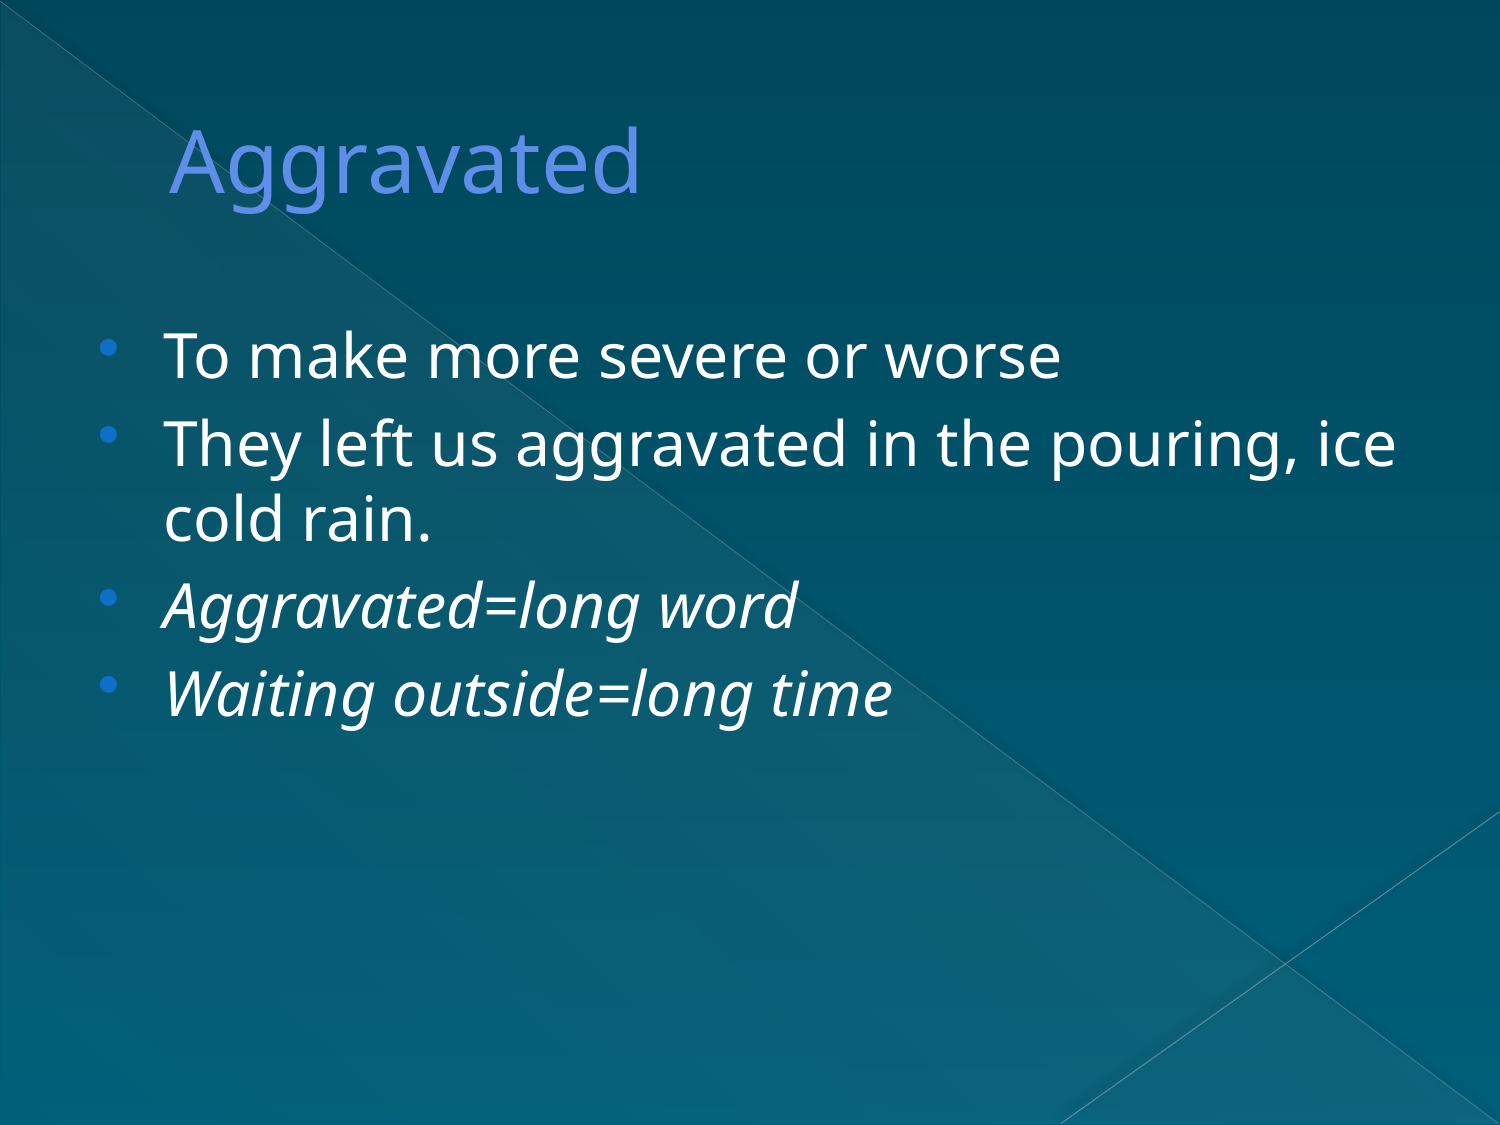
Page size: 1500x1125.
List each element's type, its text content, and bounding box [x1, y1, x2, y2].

list To make more severe or worse They left us aggravated in the pouring, ice cold rain. Aggravated=long word Waiting outside=long time [75, 308, 1425, 1059]
title Aggravated [75, 43, 1425, 274]
